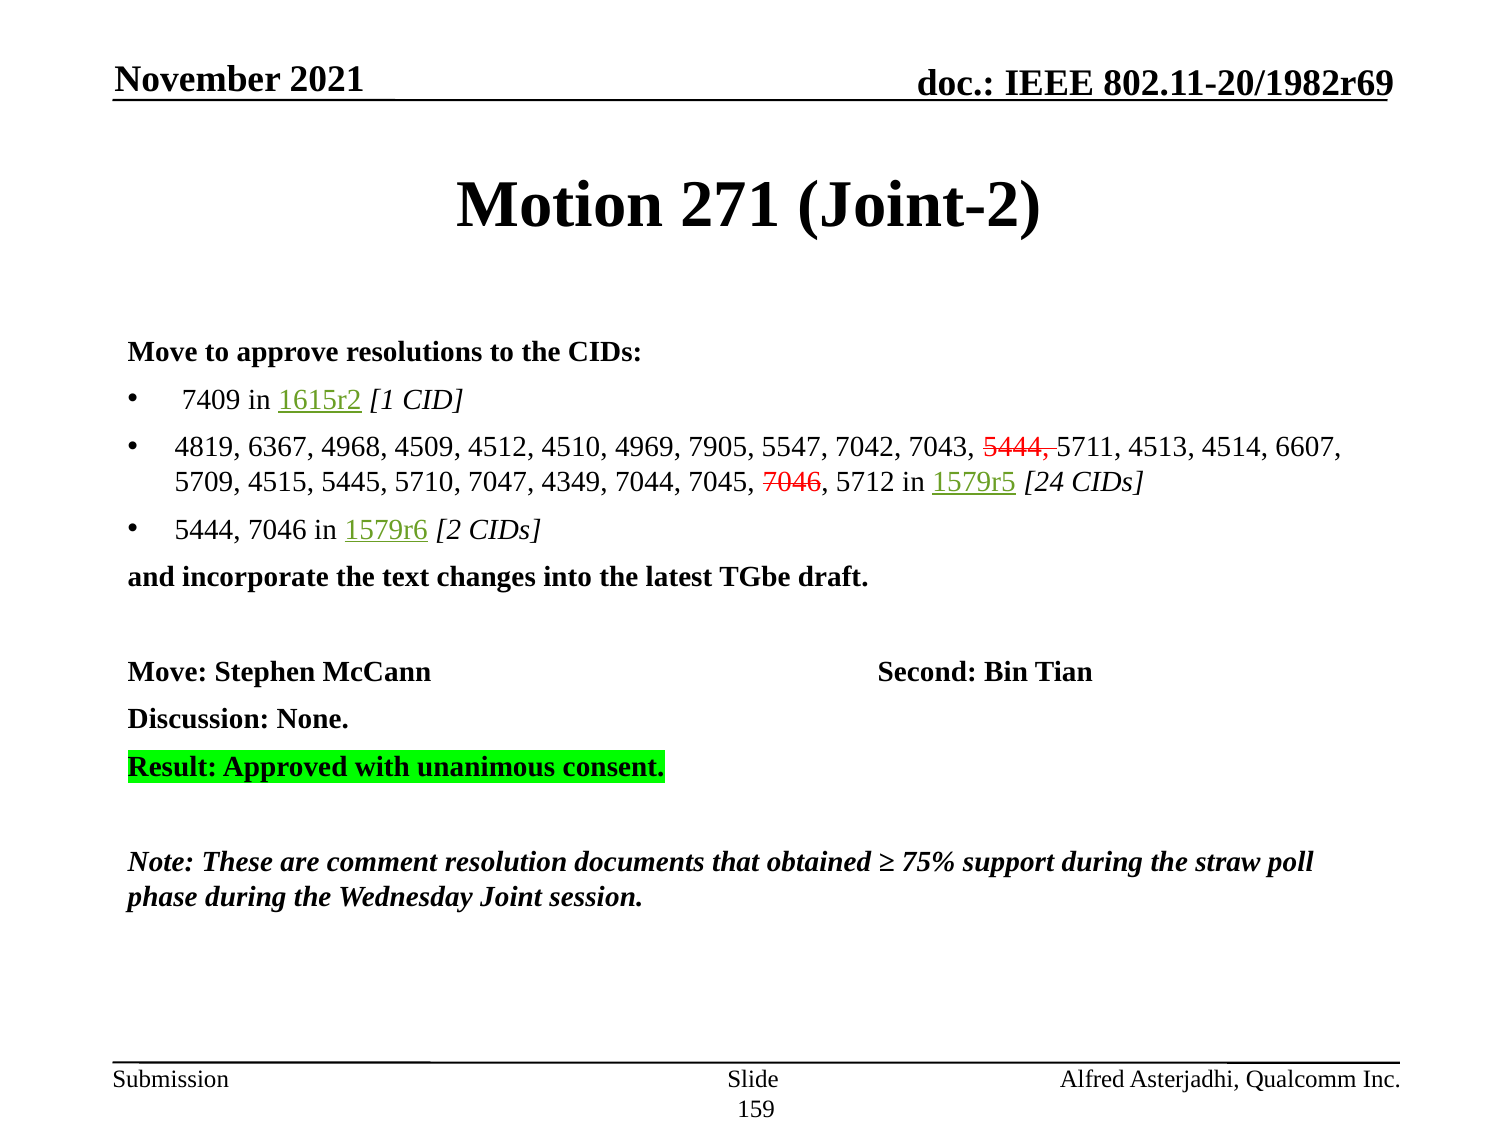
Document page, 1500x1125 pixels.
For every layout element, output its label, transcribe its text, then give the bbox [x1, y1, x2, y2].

footer Alfred Asterjadhi, Qualcomm Inc. [878, 1061, 1402, 1093]
title Motion 271 (Joint-2) [112, 112, 1388, 288]
list Move to approve resolutions to the CIDs: 7409 in 1615r2 [1 CID] 4819, 6367, 4968, 4509, 4512, 4510, 4969, 7905, 5547, 7042, 7043, 5444, 5711, 4513, 4514, 6607, 5709, 4515, 5445, 5710, 7047, 4349, 7044, 7045, 7046, 5712 in 1579r5 [24 CIDs] 5444, 7046 in 1579r6 [2 CIDs] and incorporate the text changes into the latest TGbe draft. Move: Stephen McCann Second: Bin Tian Discussion: None. Result: Approved with unanimous consent. Note: These are comment resolution documents that obtained ≥ 75% support during the straw poll phase during the Wednesday Joint session. [112, 324, 1388, 1063]
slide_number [114, 54, 423, 100]
slide_number Slide 159 [712, 1061, 800, 1123]
